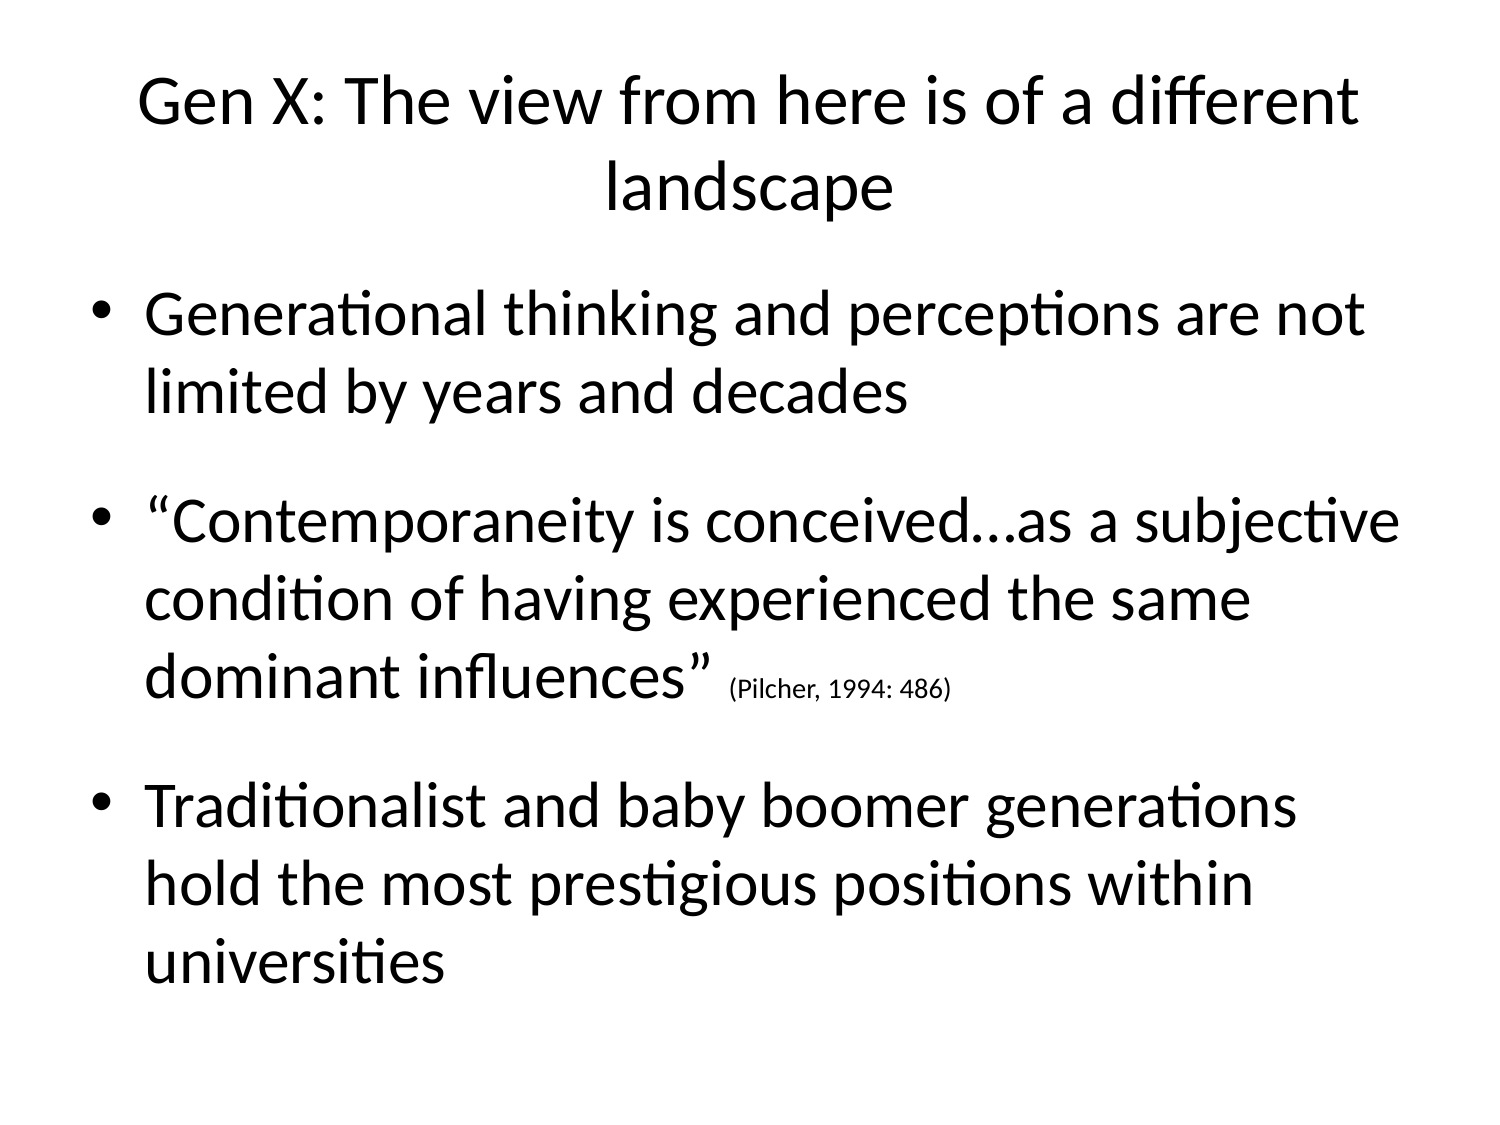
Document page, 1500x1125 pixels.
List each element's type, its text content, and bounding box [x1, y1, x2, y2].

list Generational thinking and perceptions are not limited by years and decades “Contemporaneity is conceived…as a subjective condition of having experienced the same dominant influences” (Pilcher, 1994: 486) Traditionalist and baby boomer generations hold the most prestigious positions within universities [75, 262, 1425, 1005]
title Gen X: The view from here is of a different landscape [75, 45, 1425, 233]
